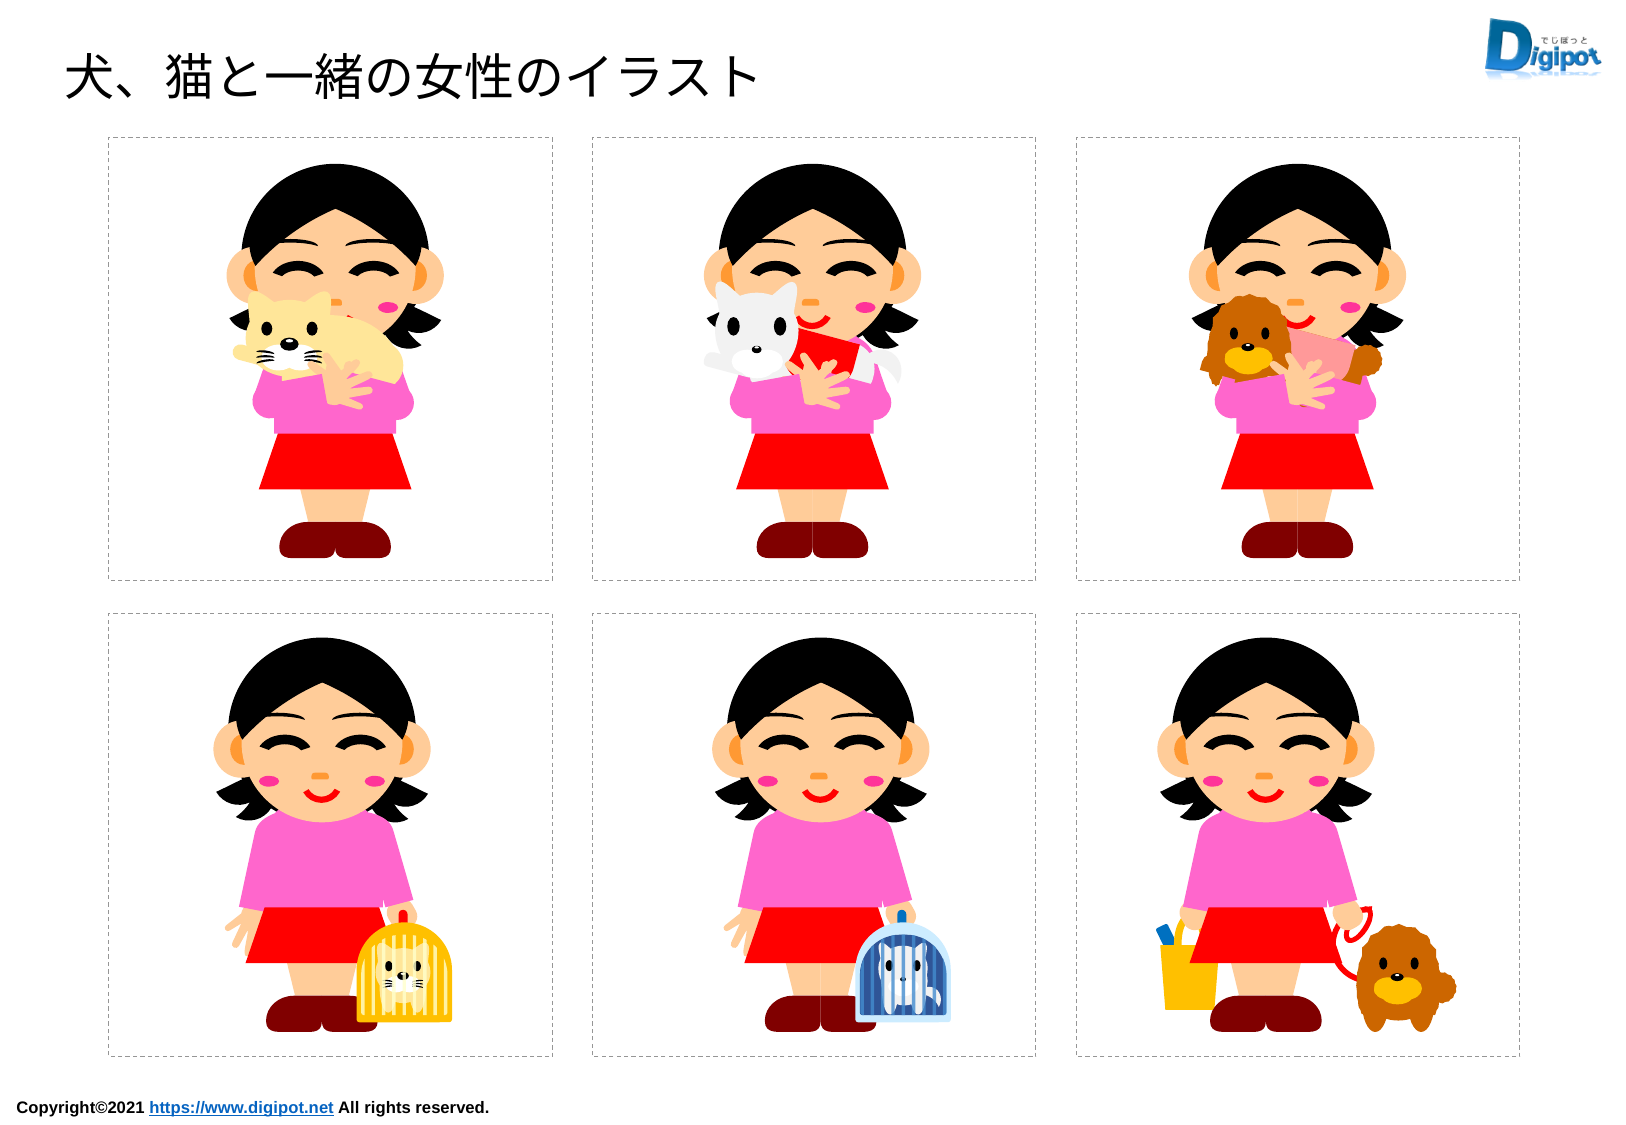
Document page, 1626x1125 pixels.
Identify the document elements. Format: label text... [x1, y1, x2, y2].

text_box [213, 637, 452, 1033]
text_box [1188, 163, 1407, 559]
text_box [712, 637, 951, 1033]
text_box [703, 163, 922, 559]
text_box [1157, 637, 1457, 1033]
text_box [226, 163, 444, 559]
text_box 犬、猫と一緒の女性のイラスト [49, 38, 779, 113]
picture [1485, 18, 1602, 82]
